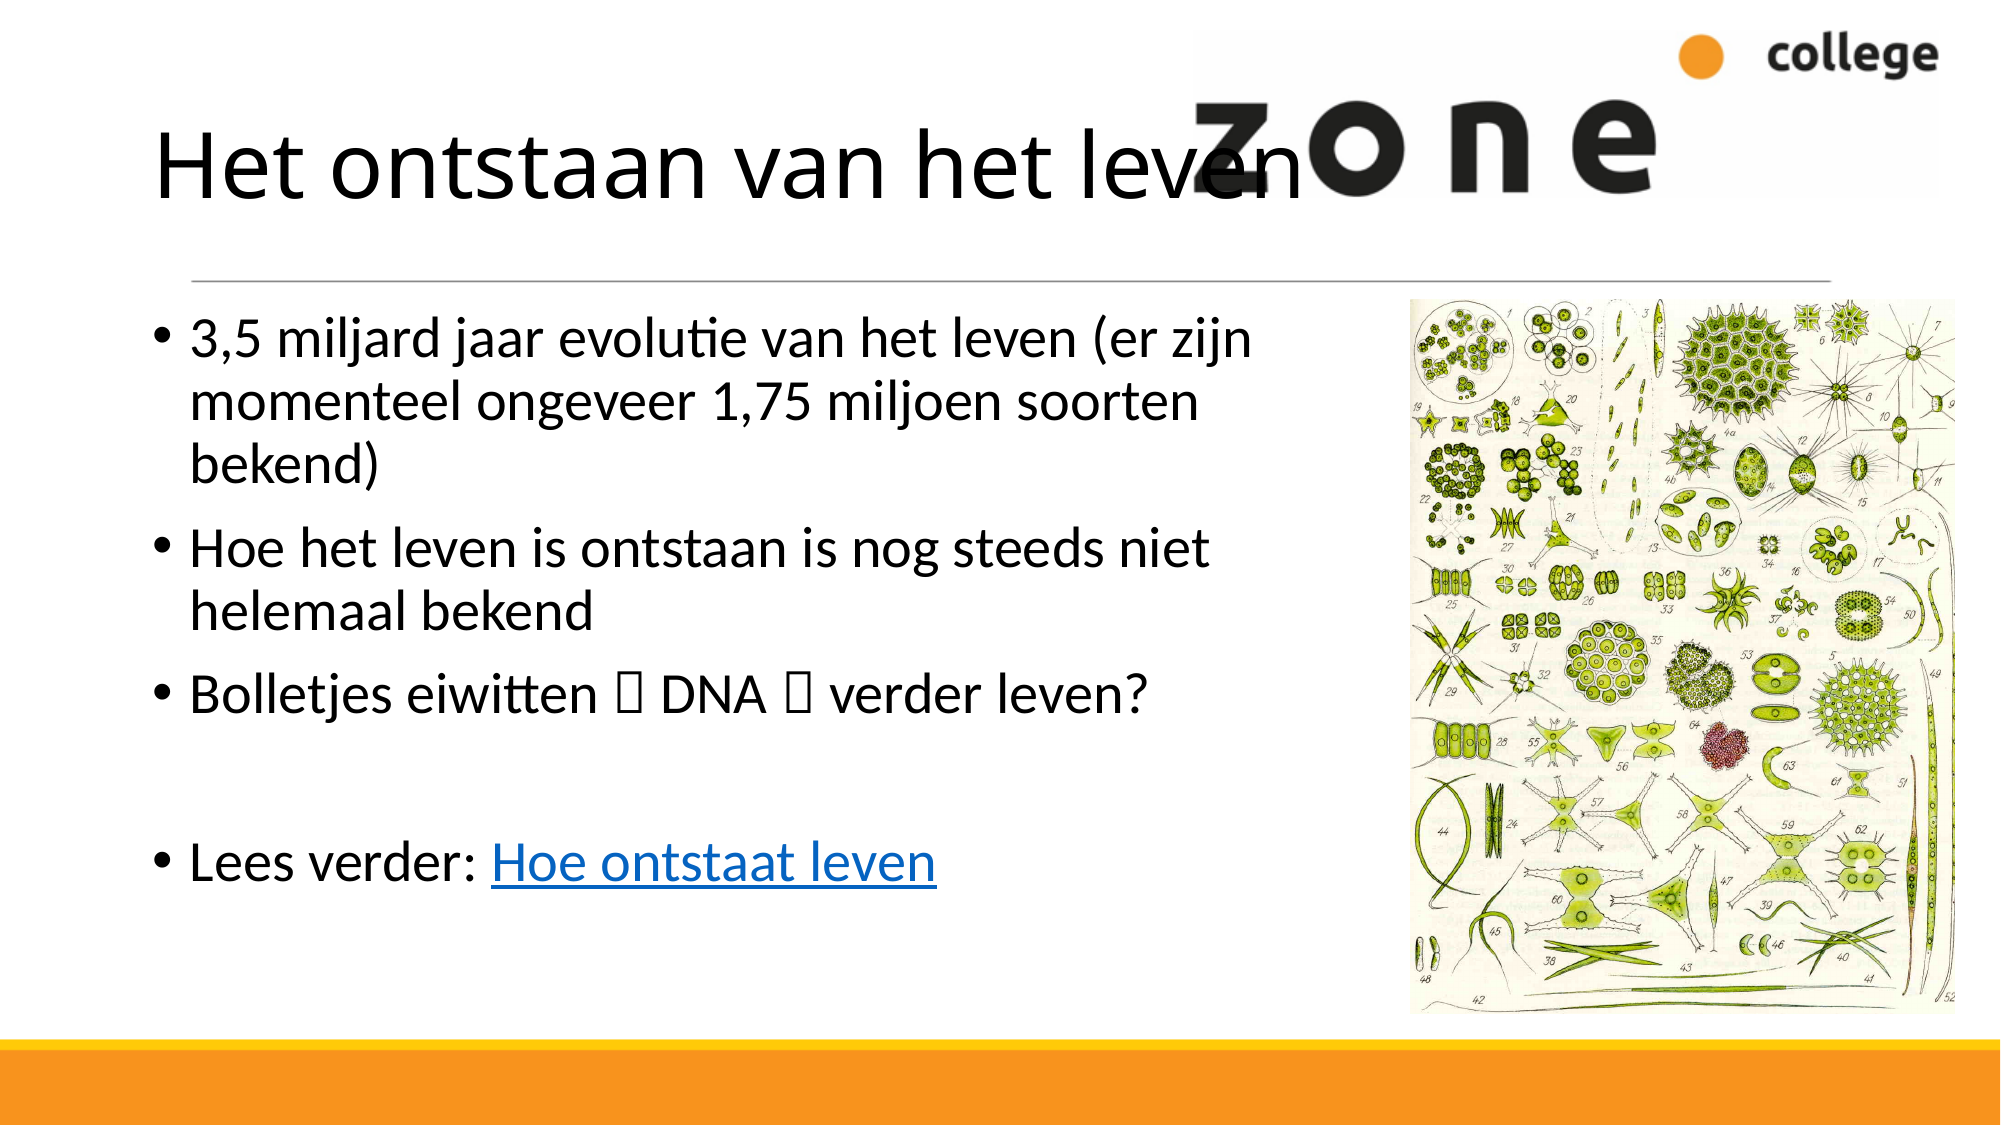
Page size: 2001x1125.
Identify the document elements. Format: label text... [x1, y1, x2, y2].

picture [0, 0, 2001, 1125]
list 3,5 miljard jaar evolutie van het leven (er zijn momenteel ongeveer 1,75 miljoen soorten bekend) Hoe het leven is ontstaan is nog steeds niet helemaal bekend Bolletjes eiwitten  DNA  verder leven? Lees verder: Hoe ontstaat leven [137, 299, 1358, 1014]
title Het ontstaan van het leven [137, 59, 1863, 278]
